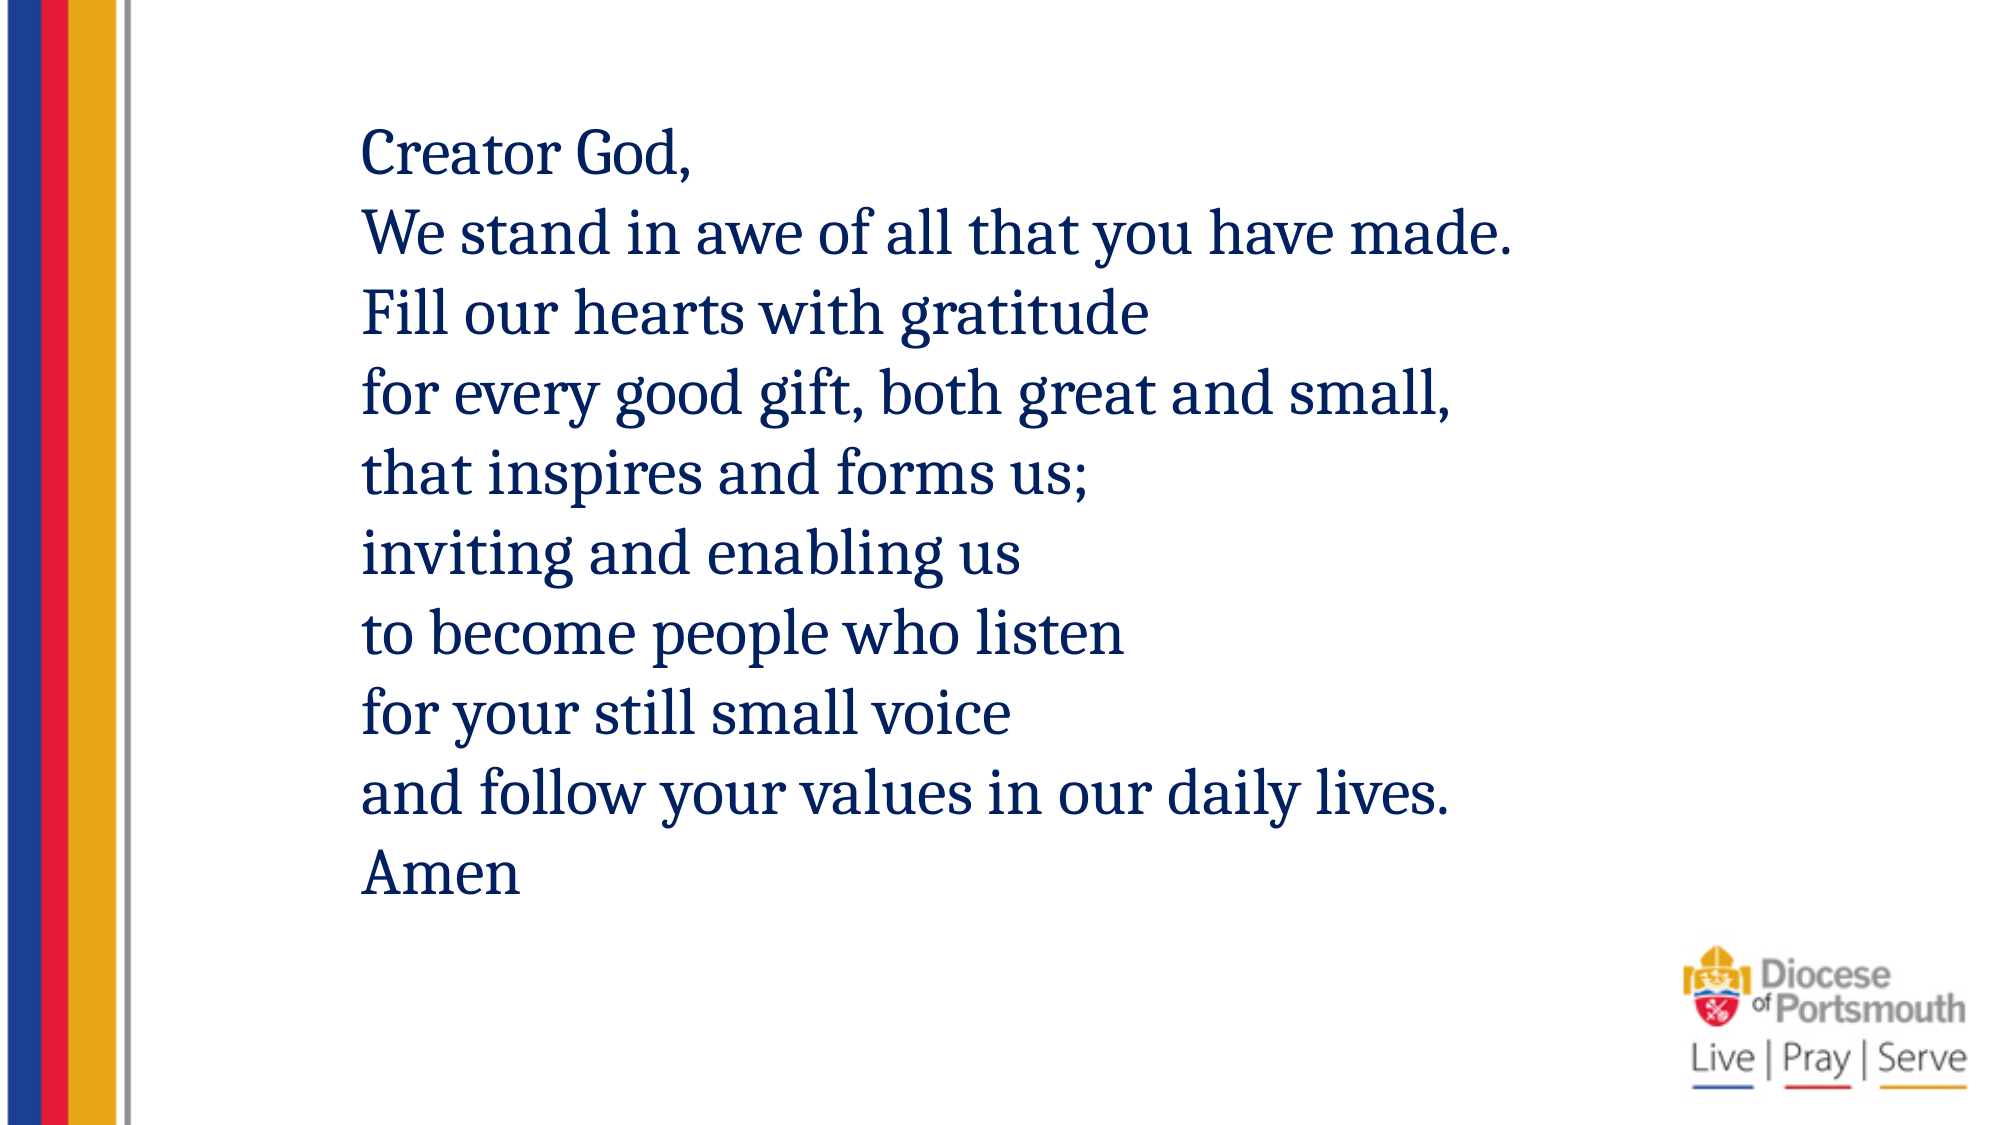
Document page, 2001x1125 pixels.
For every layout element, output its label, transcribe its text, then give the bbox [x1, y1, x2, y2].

text_box Creator God, We stand in awe of all that you have made. Fill our hearts with gratitude for every good gift, both great and small, that inspires and forms us; inviting and enabling us to become people who listen for your still small voice and follow your values in our daily lives. Amen [346, 100, 1654, 915]
picture [0, 0, 2001, 1125]
